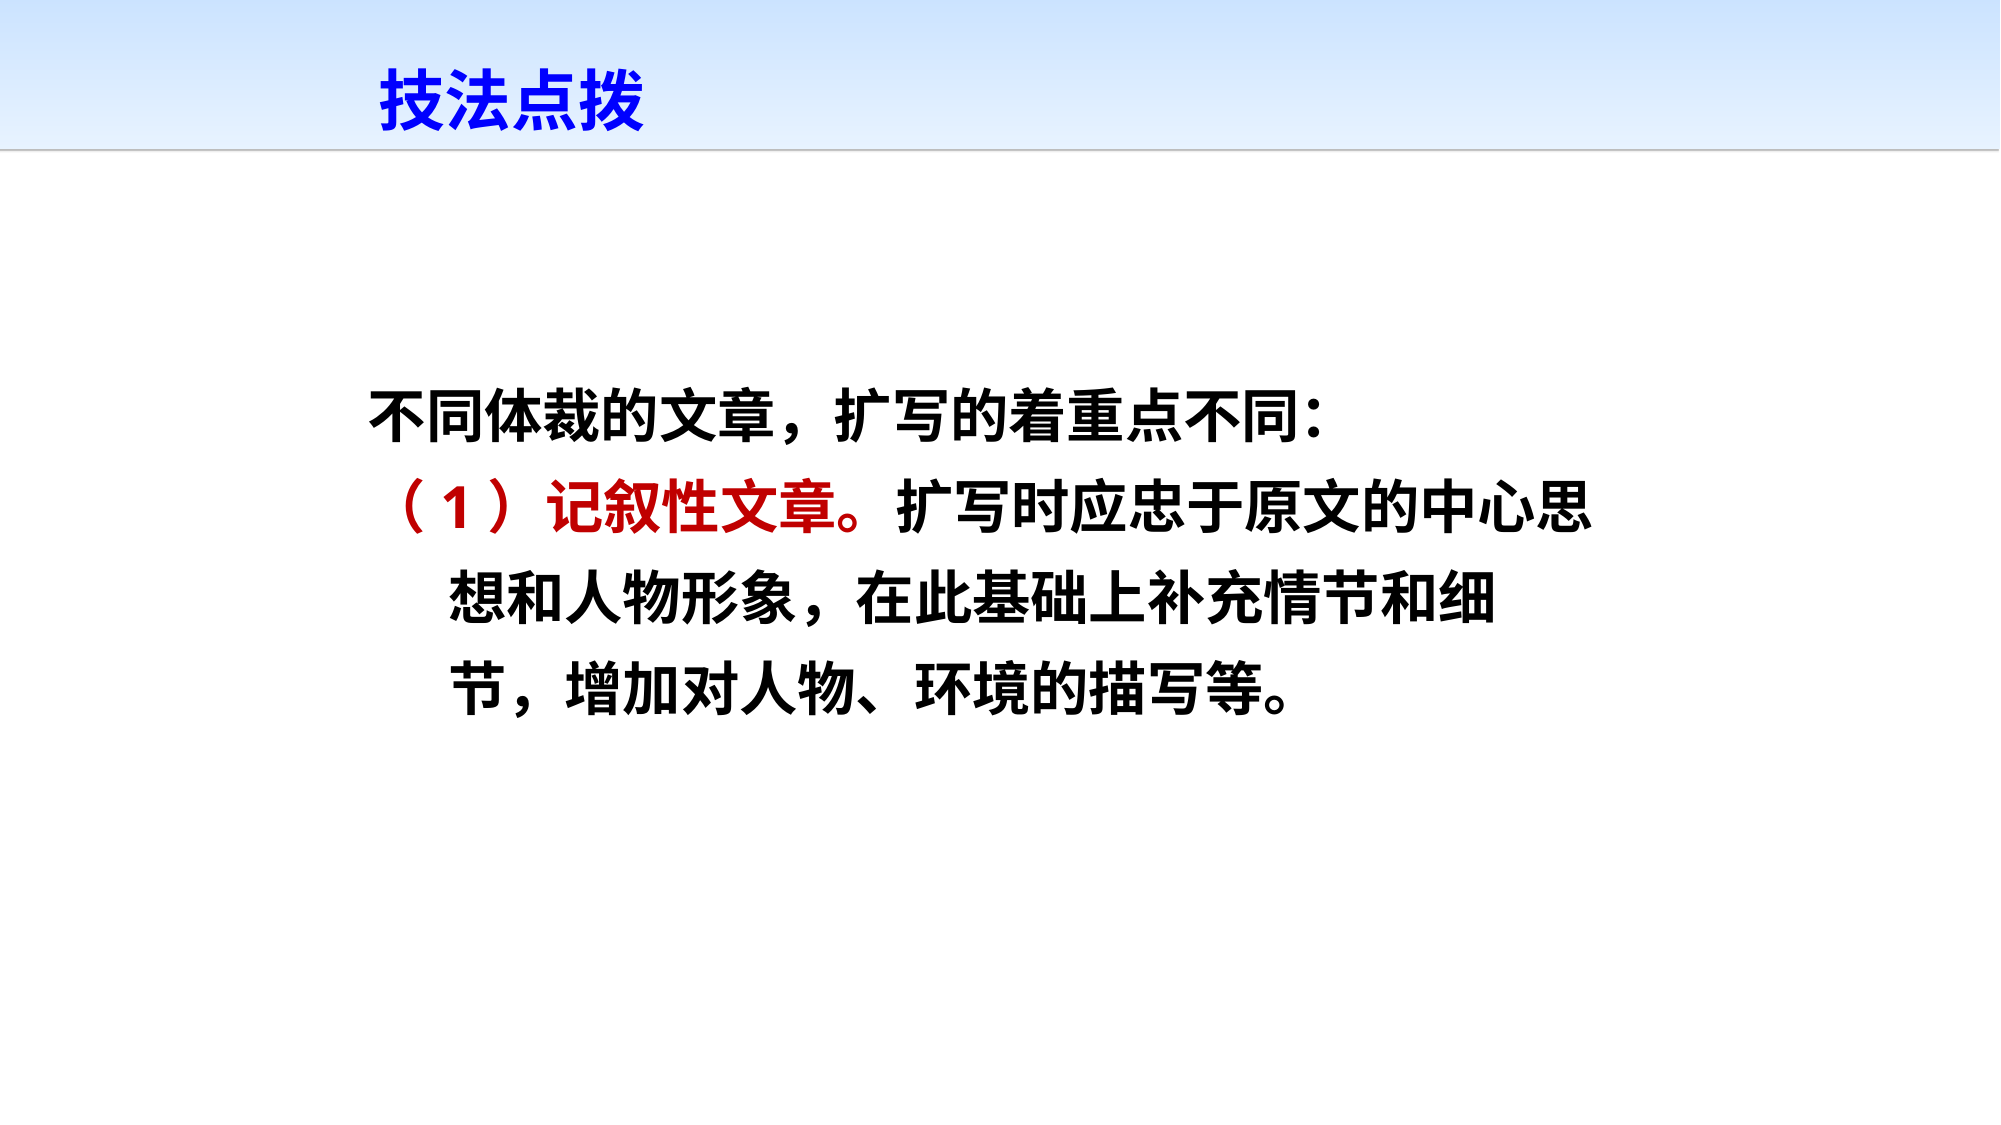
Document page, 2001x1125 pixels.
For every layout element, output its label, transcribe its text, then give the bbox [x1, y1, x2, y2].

text_box 技法点拨 [363, 27, 661, 147]
text_box 不同体裁的文章，扩写的着重点不同： （1）记叙性文章。扩写时应忠于原文的中心思 想和人物形象，在此基础上补充情节和细 节，增加对人物、环境的描写等。 [353, 350, 1625, 907]
